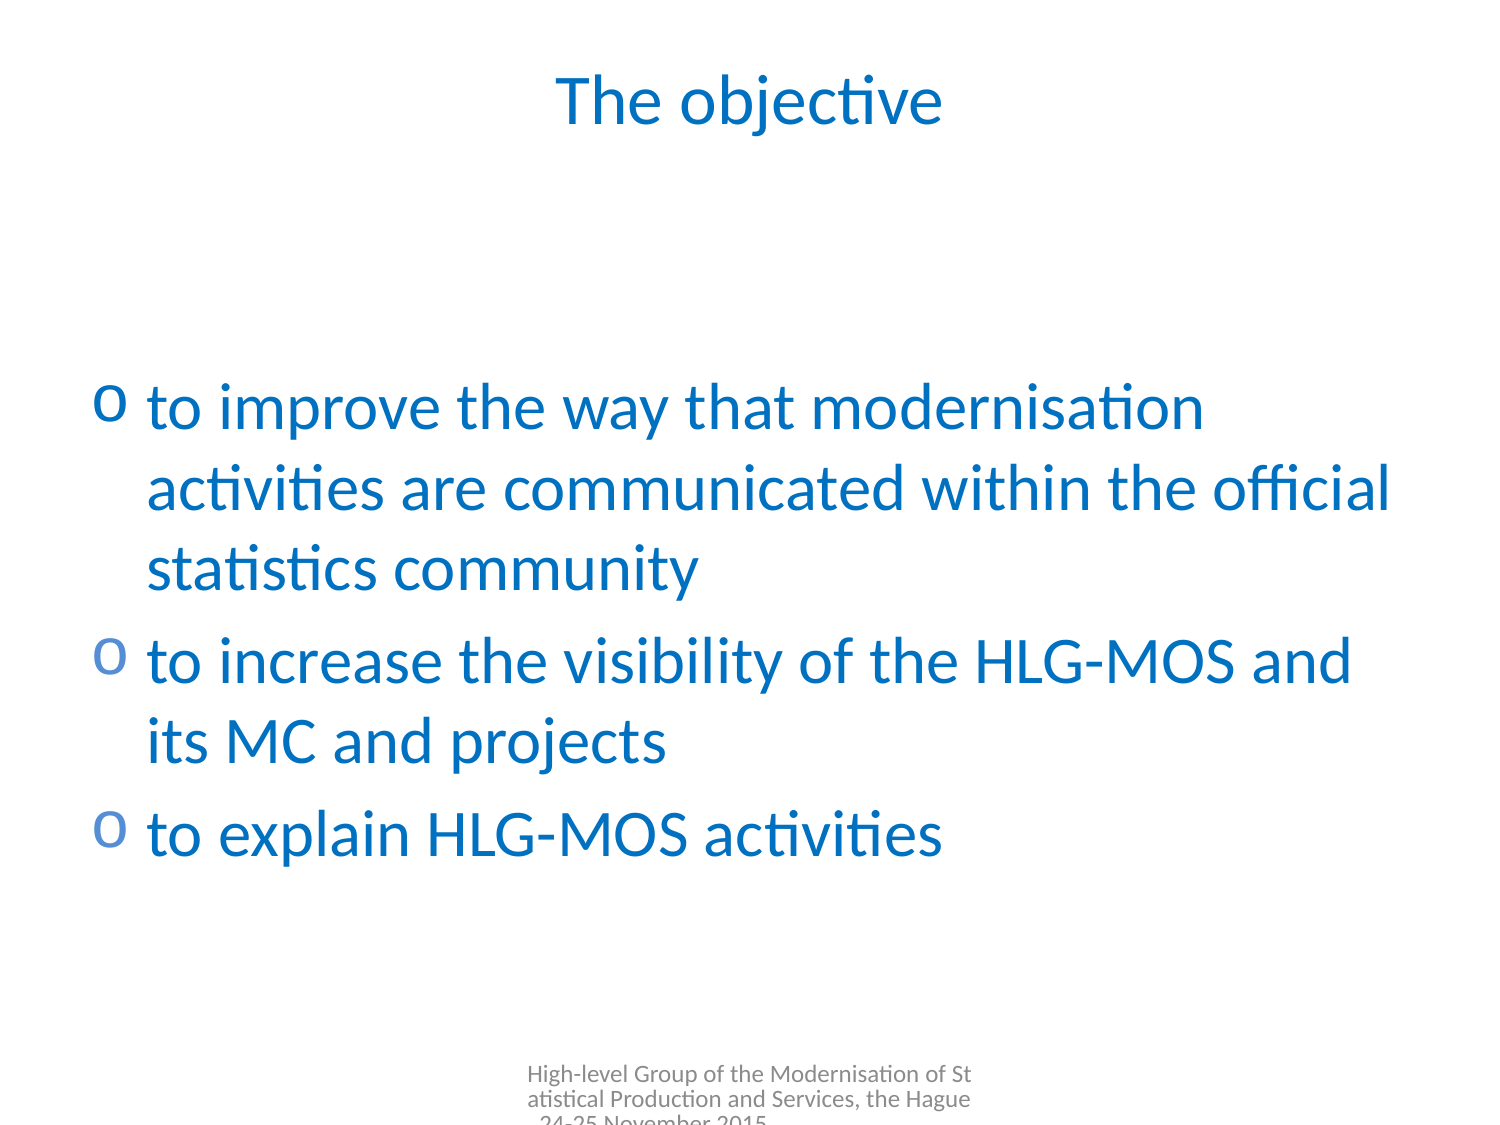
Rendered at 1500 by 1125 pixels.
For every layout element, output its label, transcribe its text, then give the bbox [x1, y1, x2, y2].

footer High-level Group of the Modernisation of Statistical Production and Services, the Hague, 24-25 November 2015 [512, 1042, 988, 1103]
title The objective [75, 45, 1425, 233]
list to improve the way that modernisation activities are communicated within the official statistics community to increase the visibility of the HLG-MOS and its MC and projects to explain HLG-MOS activities [75, 262, 1425, 1005]
